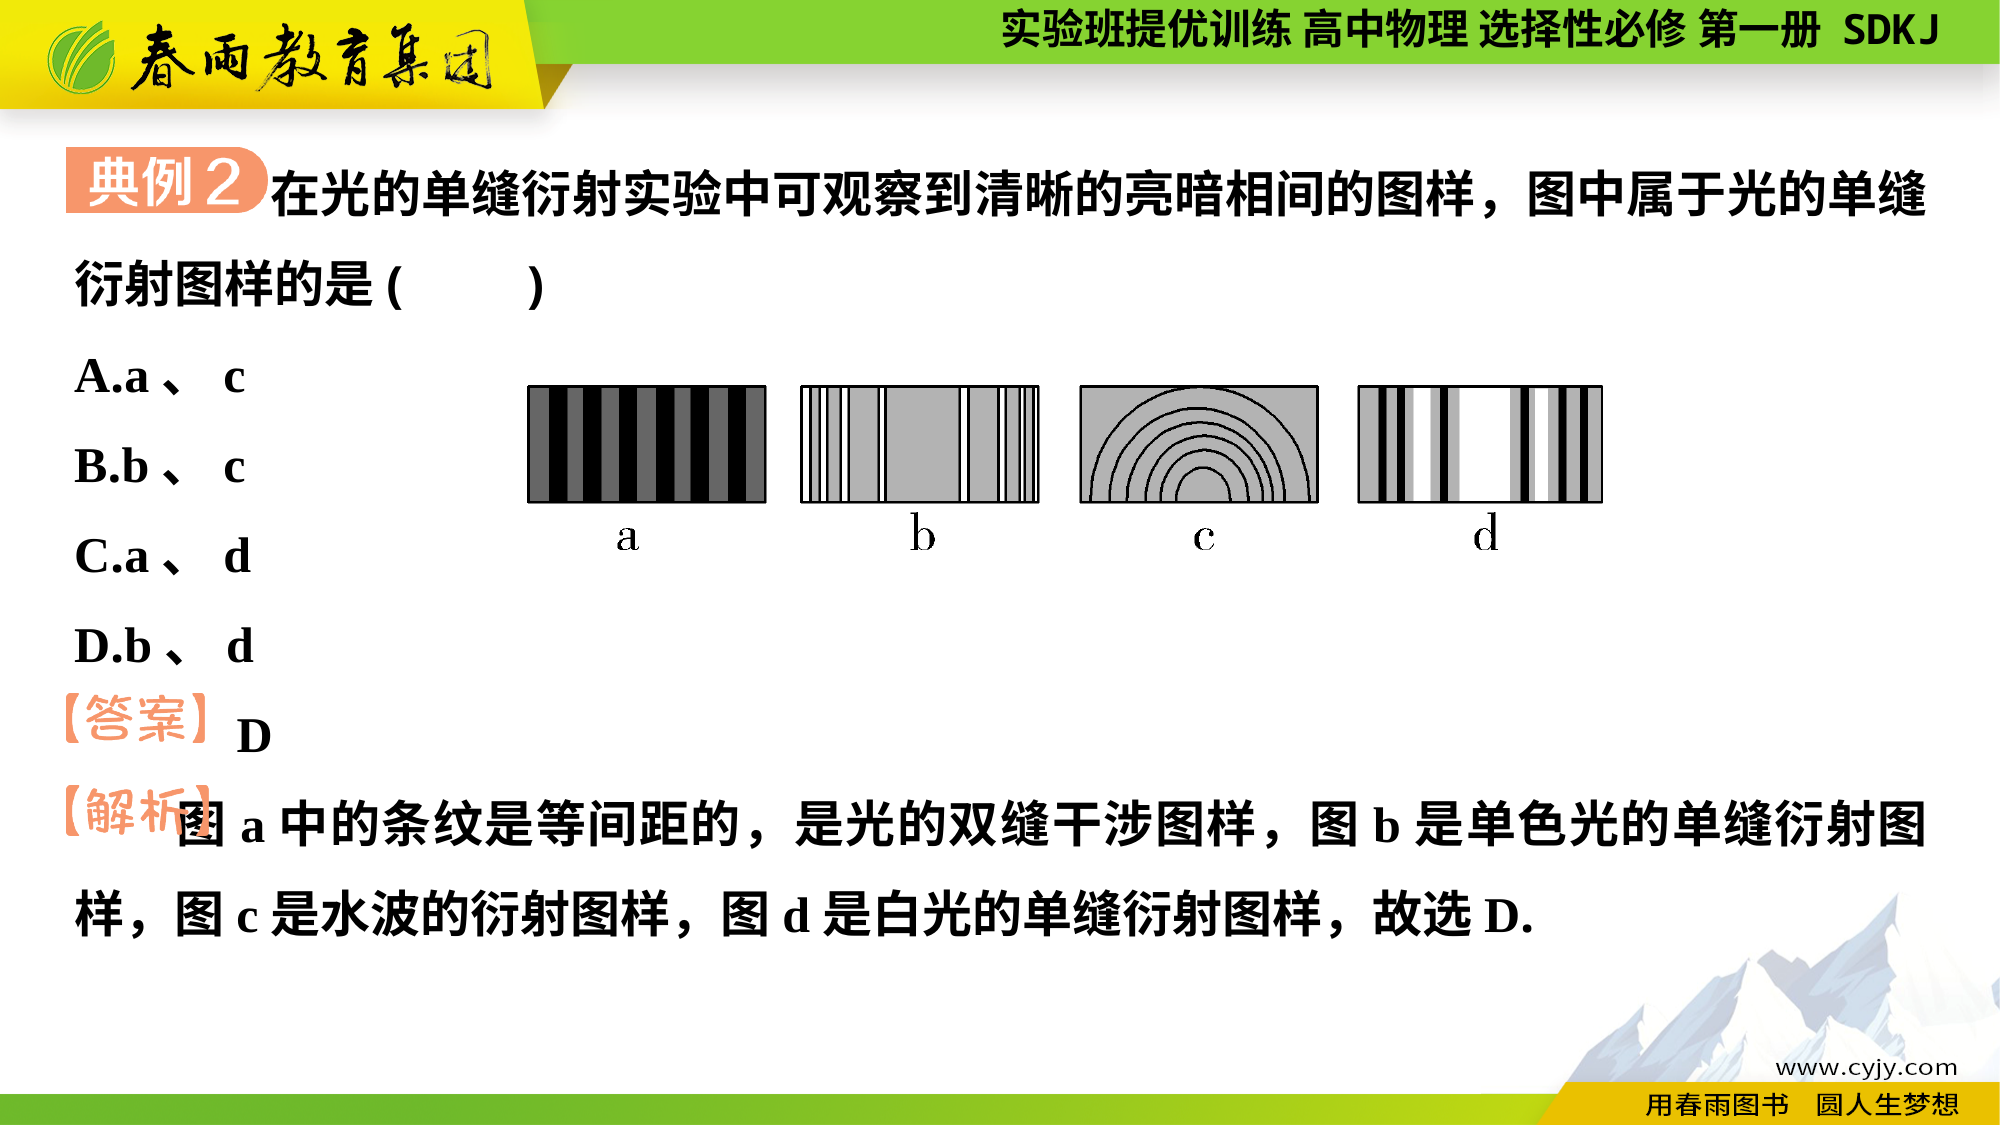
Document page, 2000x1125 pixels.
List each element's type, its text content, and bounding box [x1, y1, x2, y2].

picture [0, 0, 2000, 1125]
list 在光的单缝衍射实验中可观察到清晰的亮暗相间的图样，图中属于光的单缝衍射图样的是( ) A.a、c B.b、c C.a、d D.b、d D 图a中的条纹是等间距的，是光的双缝干涉图样，图b是单色光的单缝衍射图样，图c是水波的衍射图样，图d是白光的单缝衍射图样，故选D. [59, 125, 1944, 959]
